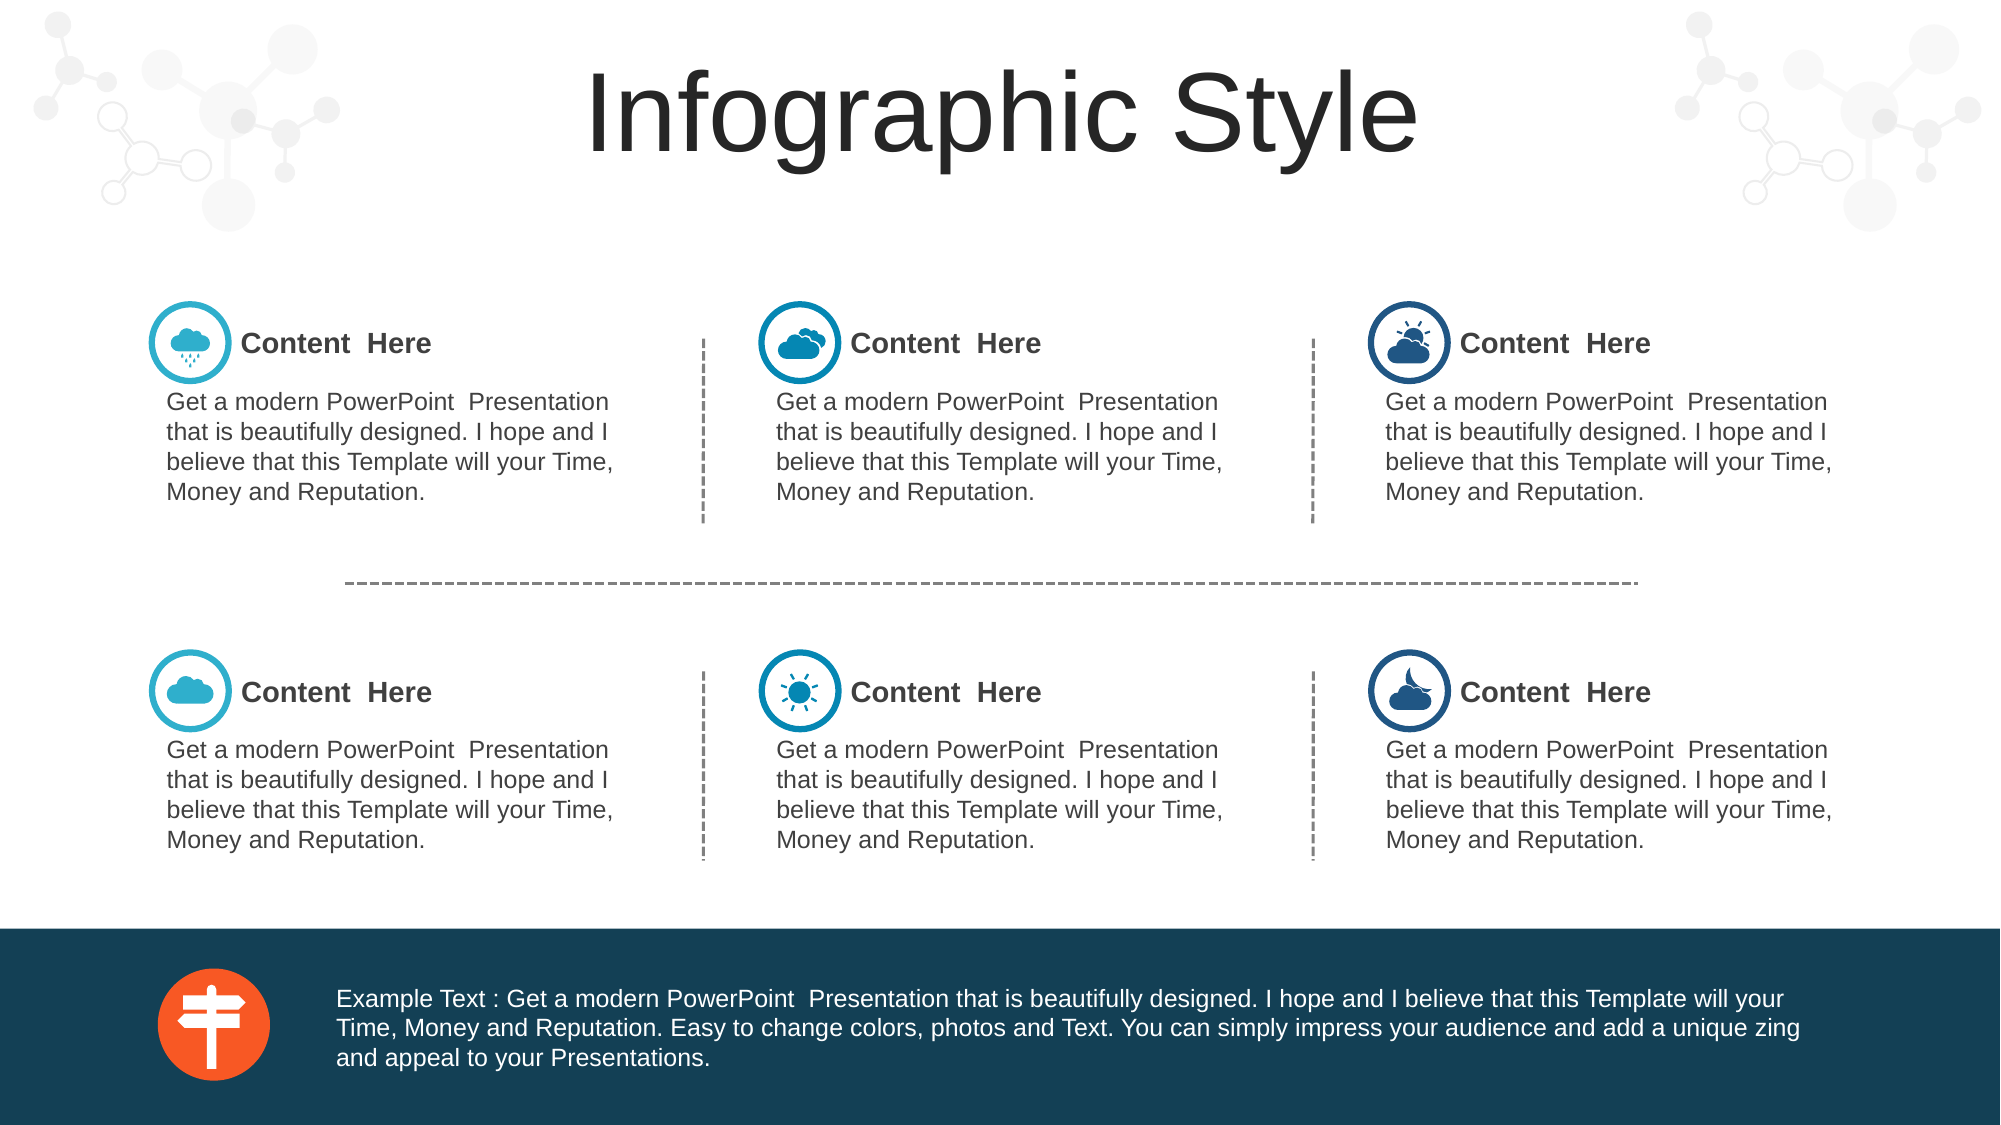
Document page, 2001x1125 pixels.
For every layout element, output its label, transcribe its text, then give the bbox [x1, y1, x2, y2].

text_box Content Here [1445, 665, 1865, 716]
text_box [175, 983, 248, 1070]
text_box Example Text : Get a modern PowerPoint Presentation that is beautifully designed. I hope and I believe that this Template will your Time, Money and Reputation. Easy to change colors, photos and Text. You can simply impress your audience and add a unique zing and appeal to your Presentations. [321, 974, 1857, 1080]
text_box [779, 672, 820, 713]
text_box [760, 651, 835, 725]
text_box [165, 674, 215, 705]
text_box [169, 327, 212, 369]
text_box Get a modern PowerPoint Presentation that is beautifully designed. I hope and I believe that this Template will your Time, Money and Reputation. [761, 725, 1256, 861]
text_box [150, 303, 225, 377]
text_box Content Here [835, 665, 1256, 716]
text_box Get a modern PowerPoint Presentation that is beautifully designed. I hope and I believe that this Template will your Time, Money and Reputation. [1371, 725, 1865, 861]
text_box [776, 326, 827, 360]
text_box [0, 928, 2000, 1125]
text_box Content Here [225, 317, 646, 368]
list Infographic Style [53, 55, 1952, 175]
text_box [1370, 651, 1445, 725]
text_box [1386, 319, 1432, 365]
text_box Content Here [226, 665, 646, 716]
text_box Get a modern PowerPoint Presentation that is beautifully designed. I hope and I believe that this Template will your Time, Money and Reputation. [151, 377, 646, 513]
text_box [760, 303, 835, 377]
text_box Get a modern PowerPoint Presentation that is beautifully designed. I hope and I believe that this Template will your Time, Money and Reputation. [151, 725, 646, 861]
text_box [156, 967, 272, 1082]
text_box Get a modern PowerPoint Presentation that is beautifully designed. I hope and I believe that this Template will your Time, Money and Reputation. [761, 377, 1256, 513]
text_box [1369, 303, 1445, 377]
text_box Get a modern PowerPoint Presentation that is beautifully designed. I hope and I believe that this Template will your Time, Money and Reputation. [1370, 377, 1865, 513]
text_box Content Here [1445, 317, 1865, 368]
text_box Content Here [835, 317, 1256, 368]
text_box [1388, 663, 1435, 712]
text_box [150, 651, 226, 725]
